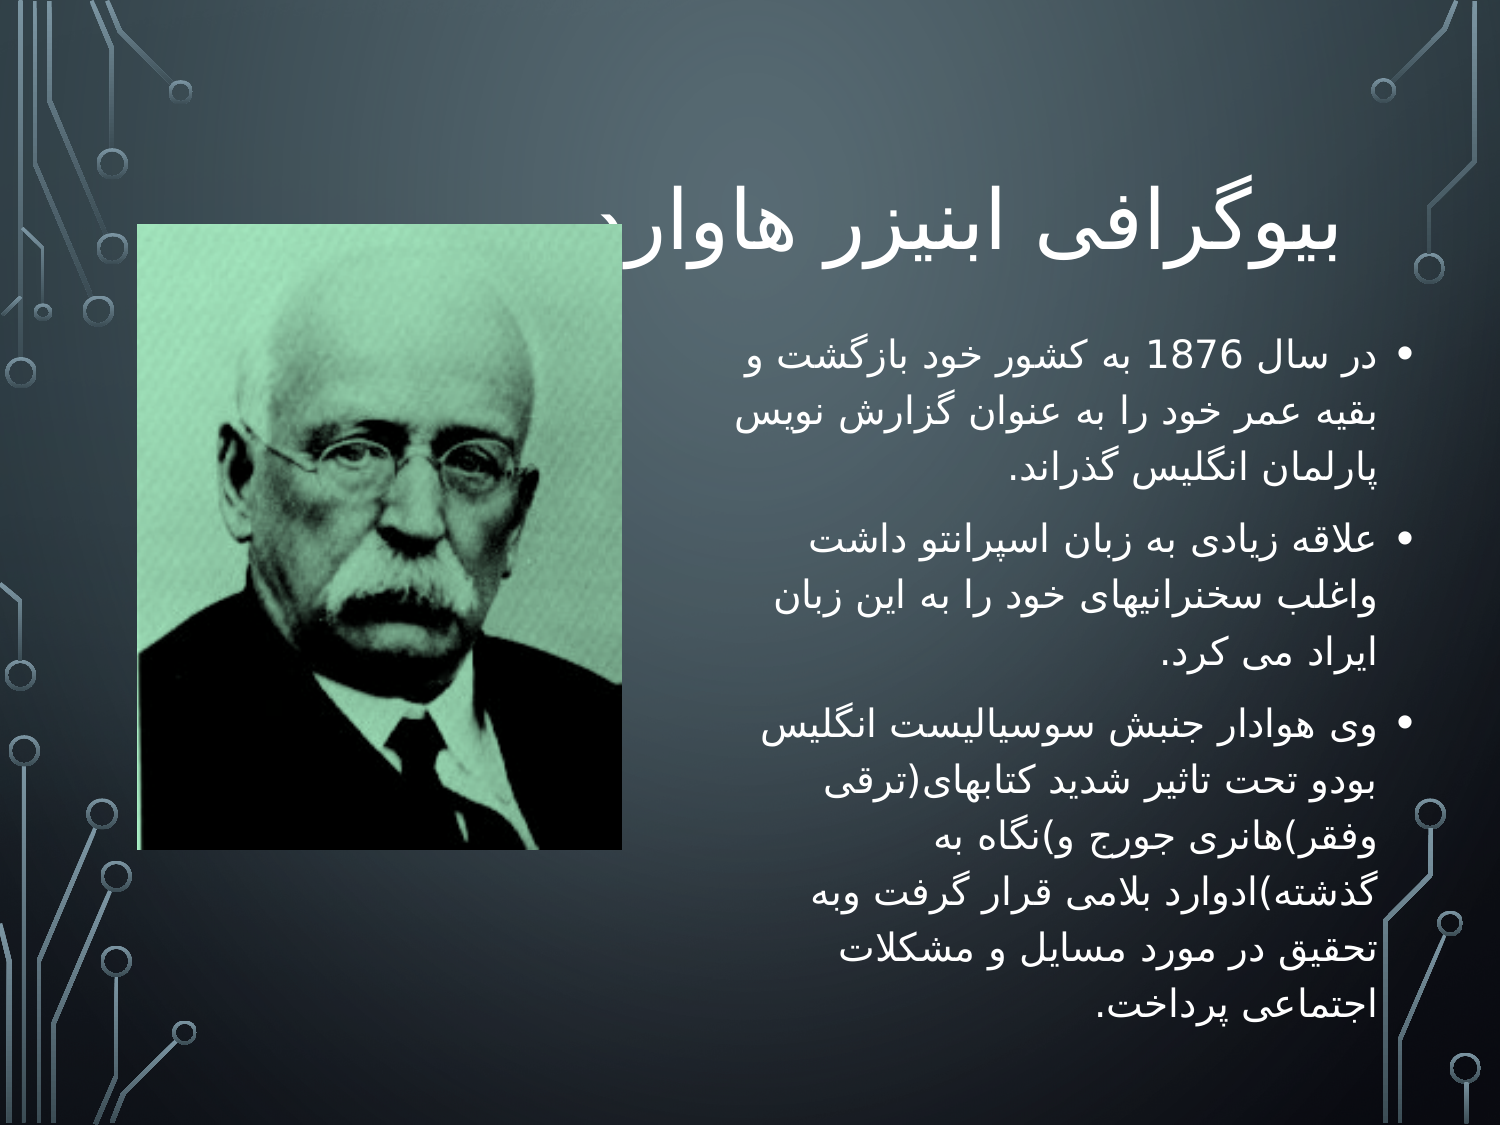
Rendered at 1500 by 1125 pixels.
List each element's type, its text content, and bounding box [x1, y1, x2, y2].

title بیوگرافی ابنیزر هاوارد [140, 101, 1360, 344]
picture [137, 224, 622, 851]
list در سال 1876 به کشور خود بازگشت و بقیه عمر خود را به عنوان گزارش نویس پارلمان انگلیس گذراند. علاقه زیادی به زبان اسپرانتو داشت واغلب سخنرانیهای خود را به این زبان ایراد می کرد. وی هوادار جنبش سوسیالیست انگلیس بودو تحت تاثیر شدید کتابهای(ترقی وفقر)هانری جورج و)نگاه به گذشته)ادوارد بلامی قرار گرفت وبه تحقیق در مورد مسایل و مشکلات اجتماعی پرداخت. [712, 312, 1425, 1038]
